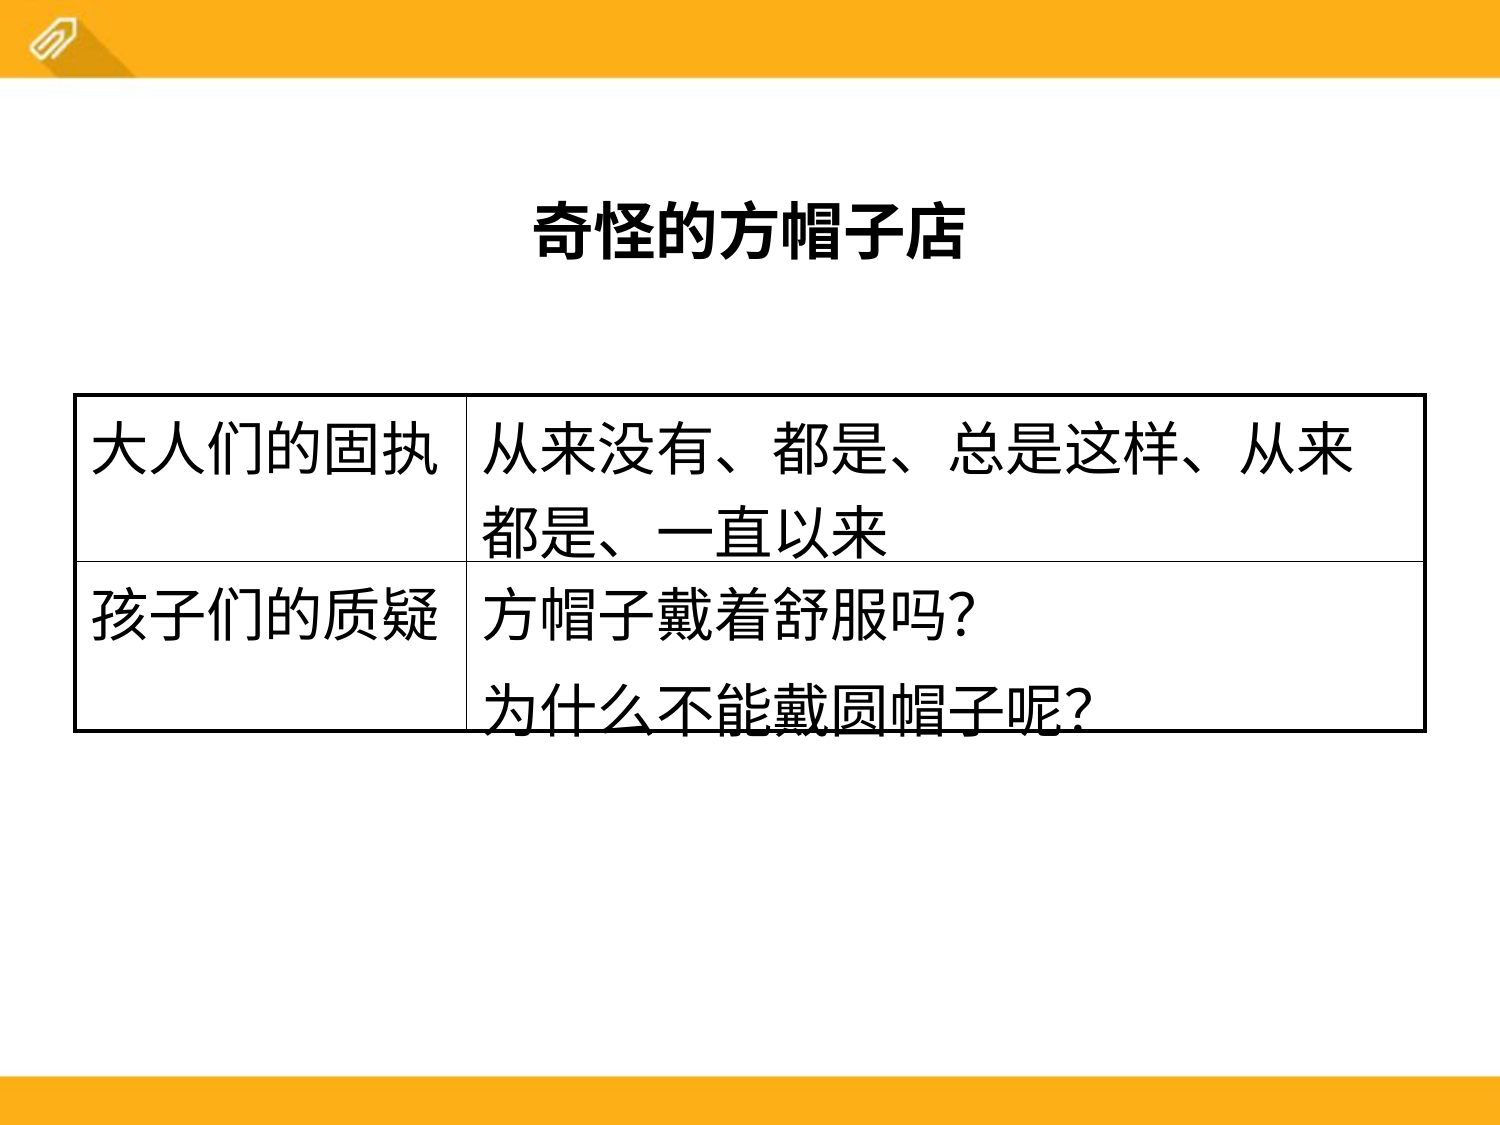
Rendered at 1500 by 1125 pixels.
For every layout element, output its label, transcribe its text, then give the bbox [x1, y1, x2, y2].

table_header 大人们的固执 [77, 397, 466, 561]
table_cell 方帽子戴着舒服吗？ 为什么不能戴圆帽子呢？ [467, 562, 1423, 729]
table_cell 孩子们的质疑 [77, 562, 466, 729]
picture [0, 0, 1500, 1125]
text_box 奇怪的方帽子店 [74, 161, 1425, 274]
table_header 从来没有、都是、总是这样、从来都是、一直以来 [467, 397, 1423, 561]
